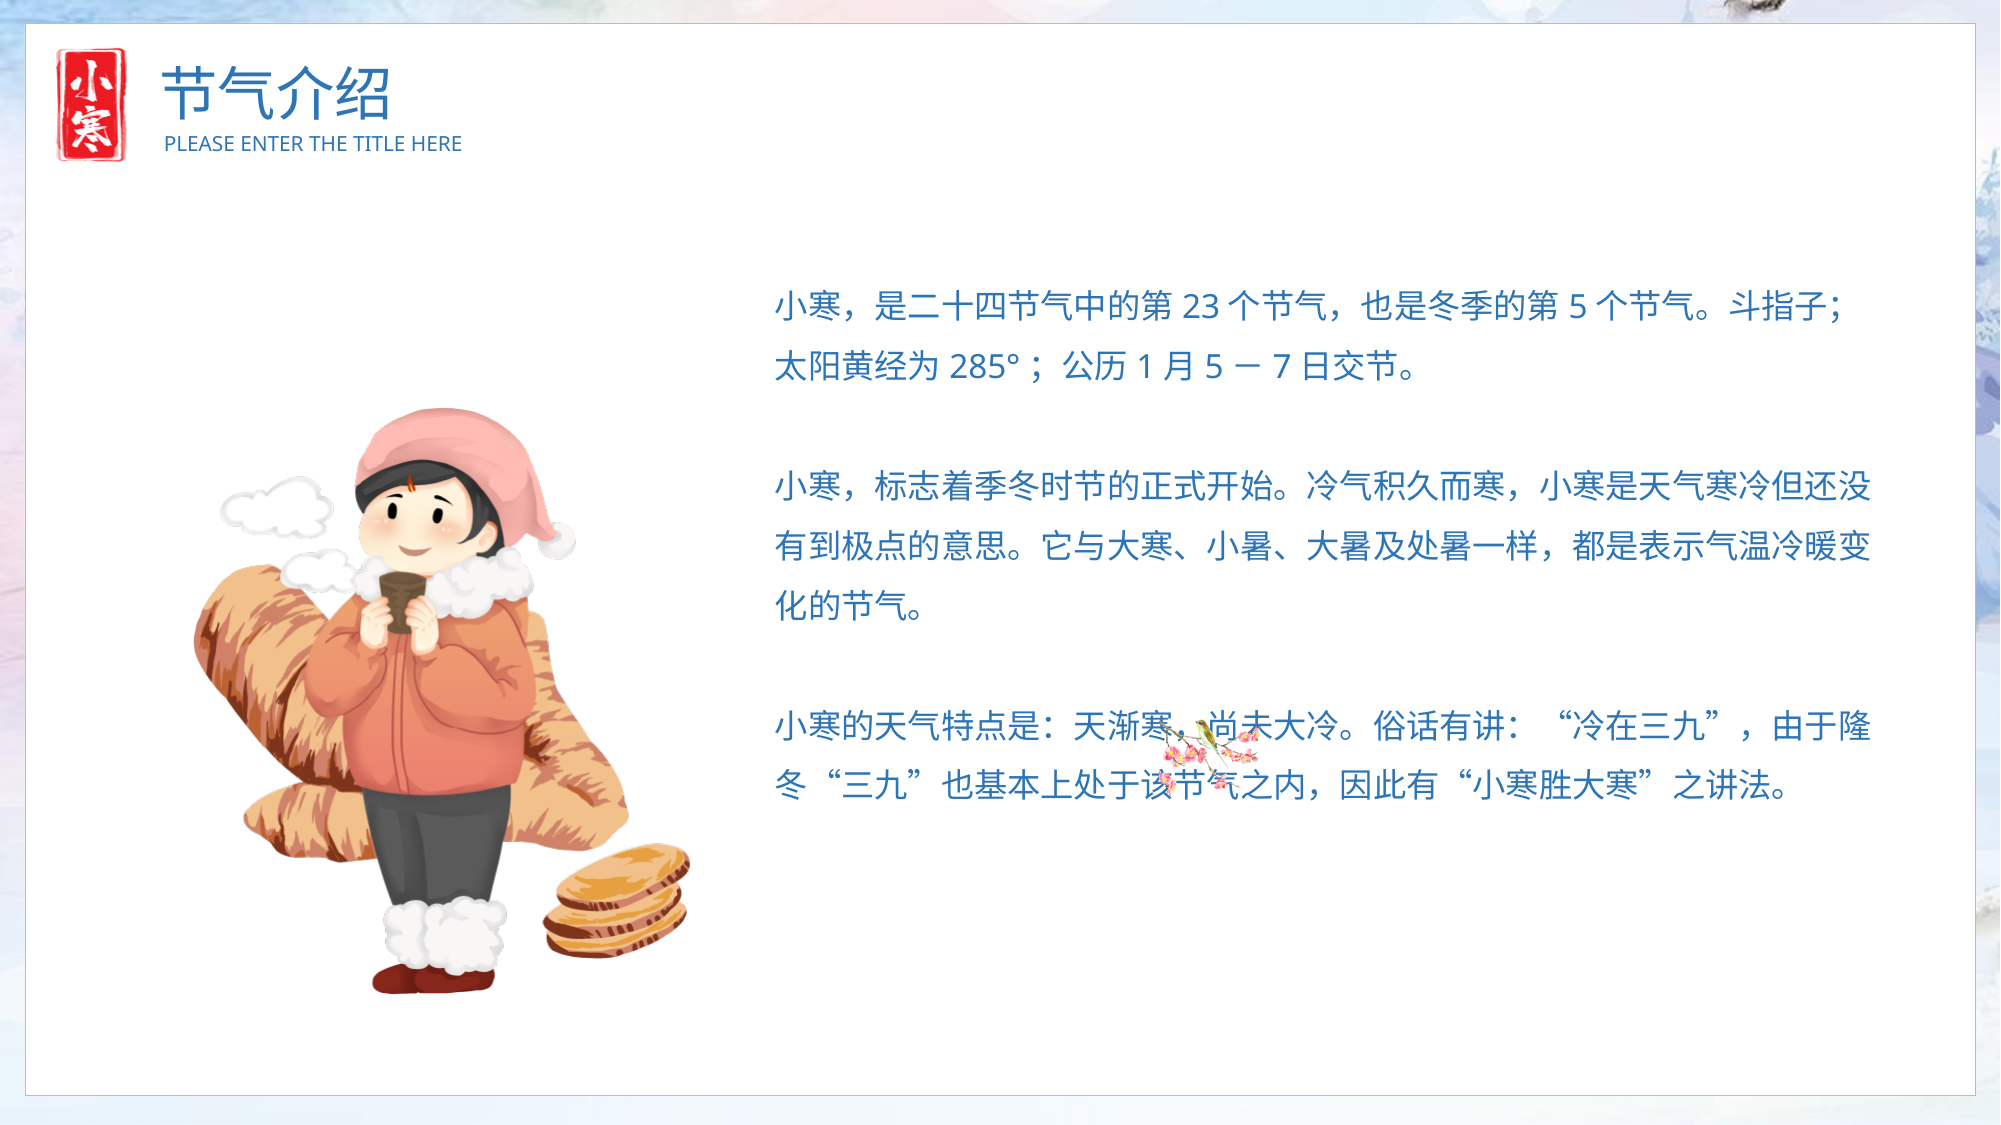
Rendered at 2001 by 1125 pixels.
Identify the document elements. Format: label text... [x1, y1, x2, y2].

text_box 小寒，是二十四节气中的第23个节气，也是冬季的第5个节气。斗指子；太阳黄经为285°；公历1月5－7日交节。 小寒，标志着季冬时节的正式开始。冷气积久而寒，小寒是天气寒冷但还没有到极点的意思。它与大寒、小暑、大暑及处暑一样，都是表示气温冷暖变化的节气。 小寒的天气特点是：天渐寒，尚未大冷。俗话有讲：“冷在三九”，由于隆冬“三九”也基本上处于该节气之内，因此有“小寒胜大寒”之讲法。 [760, 258, 1896, 812]
text_box 节气介绍 [144, 50, 467, 135]
picture [0, 0, 2000, 1125]
text_box PLEASE ENTER THE TITLE HERE [149, 123, 478, 163]
